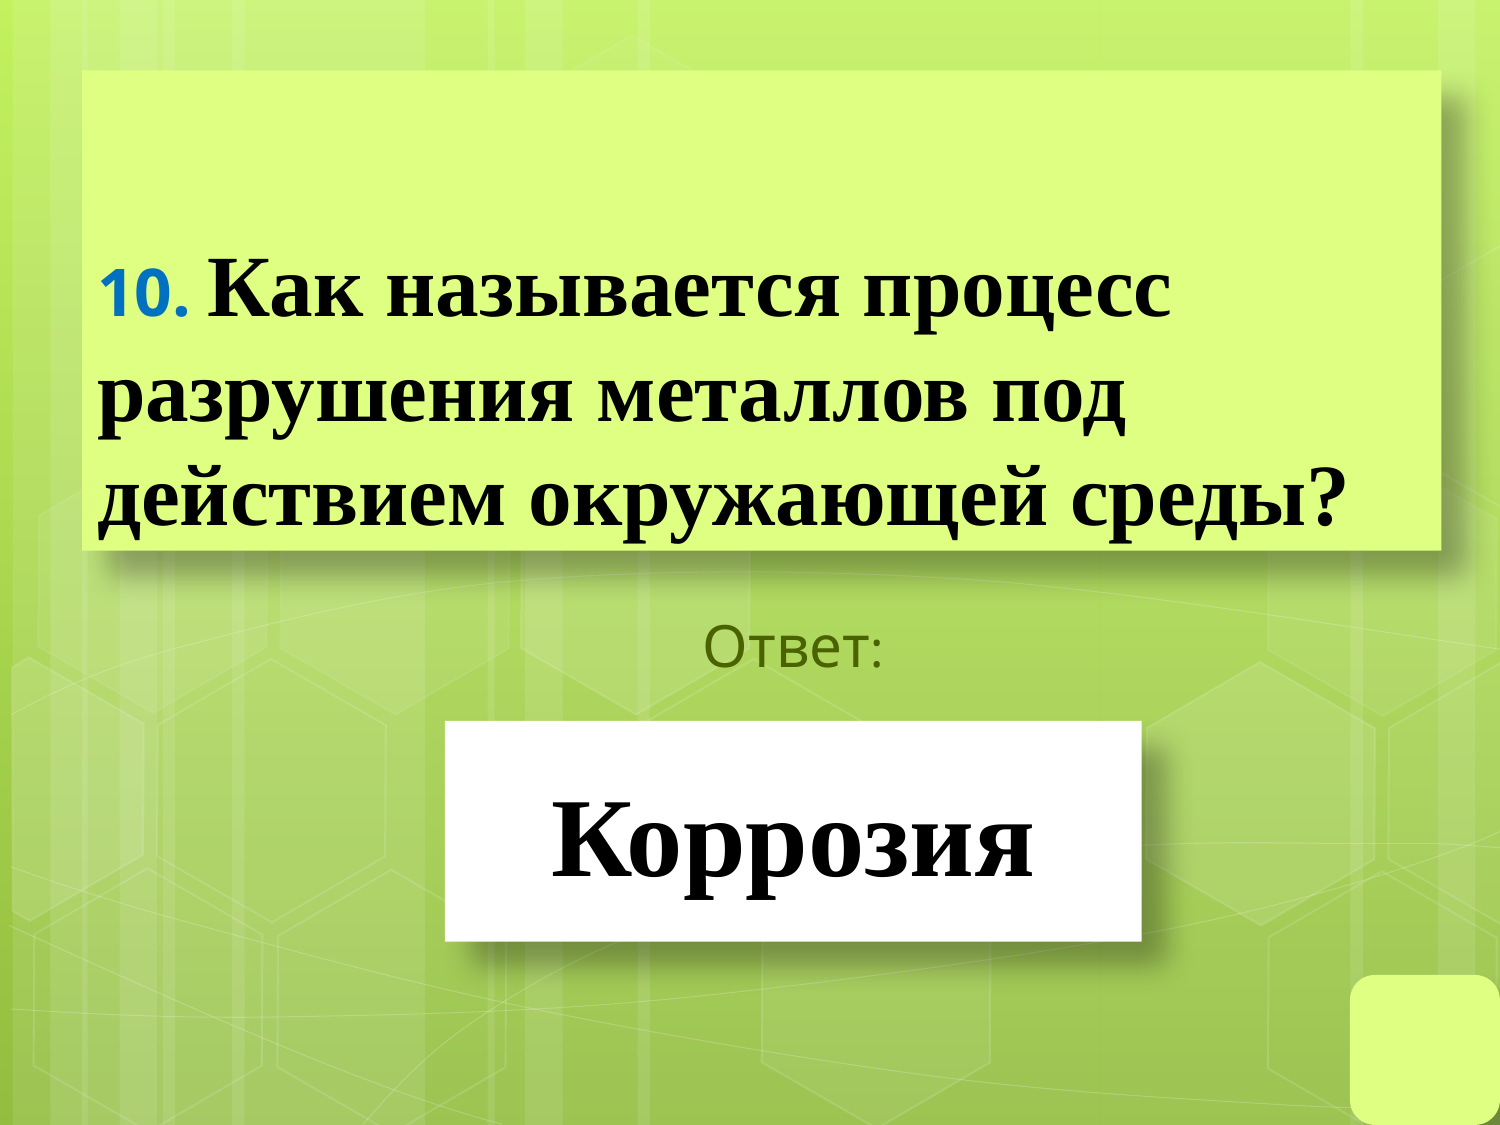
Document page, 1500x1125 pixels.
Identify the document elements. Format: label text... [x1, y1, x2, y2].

text_box Ответ: [622, 602, 965, 687]
title 10. Как называется процесс разрушения металлов под действием окружающей среды? [82, 70, 1442, 551]
text_box [1348, 973, 1500, 1125]
text_box Коррозия [444, 720, 1143, 943]
